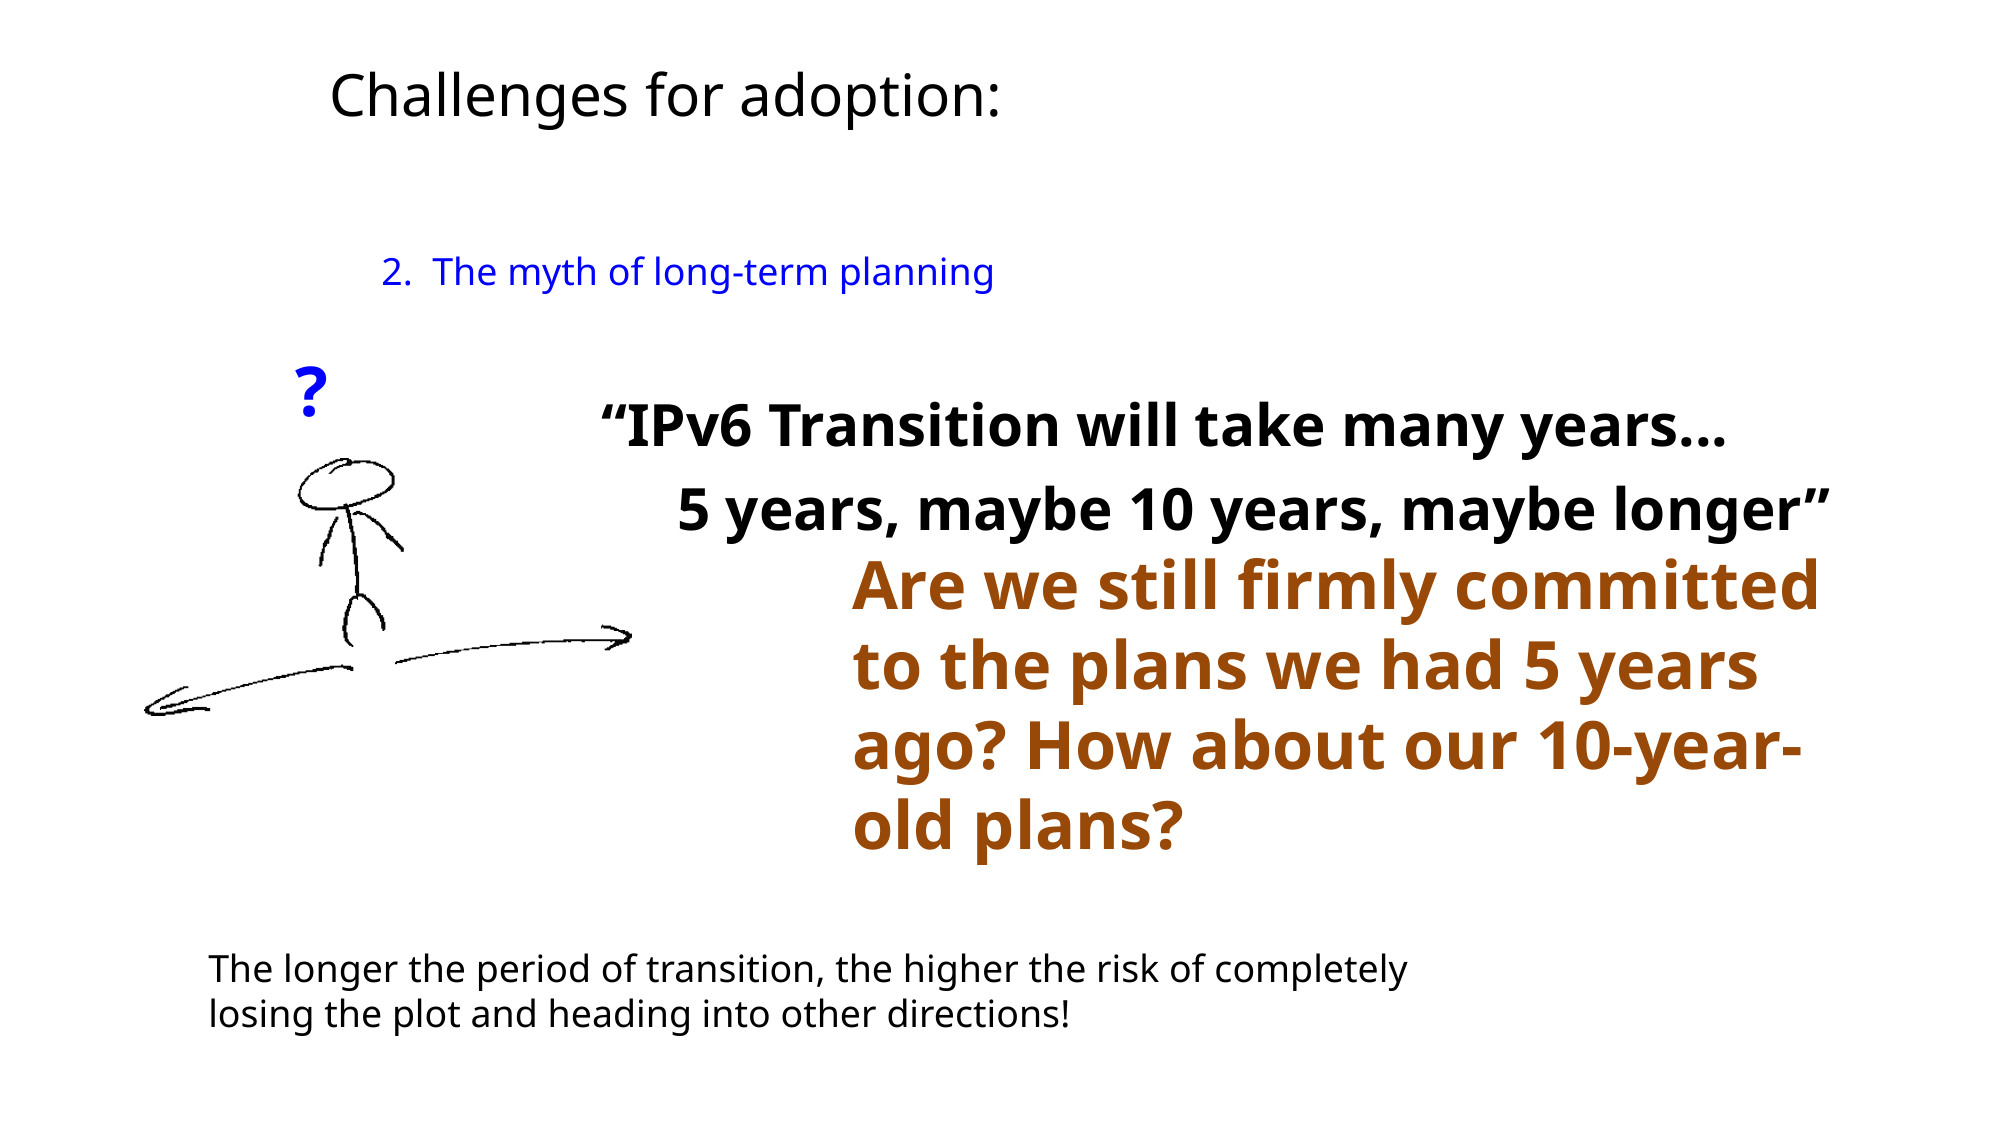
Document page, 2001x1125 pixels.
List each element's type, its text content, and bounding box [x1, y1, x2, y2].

text_box 2. The myth of long-term planning [367, 240, 1525, 300]
text_box “IPv6 Transition will take many years... 5 years, maybe 10 years, maybe longer” [586, 388, 2000, 651]
picture [144, 458, 632, 716]
text_box The longer the period of transition, the higher the risk of completely losing the plot and heading into other directions! [193, 937, 1525, 1043]
text_box ? [282, 341, 347, 438]
list Challenges for adoption: [314, 58, 1664, 199]
text_box Are we still firmly committed to the plans we had 5 years ago? How about our 10-year-old plans? [837, 535, 1856, 871]
